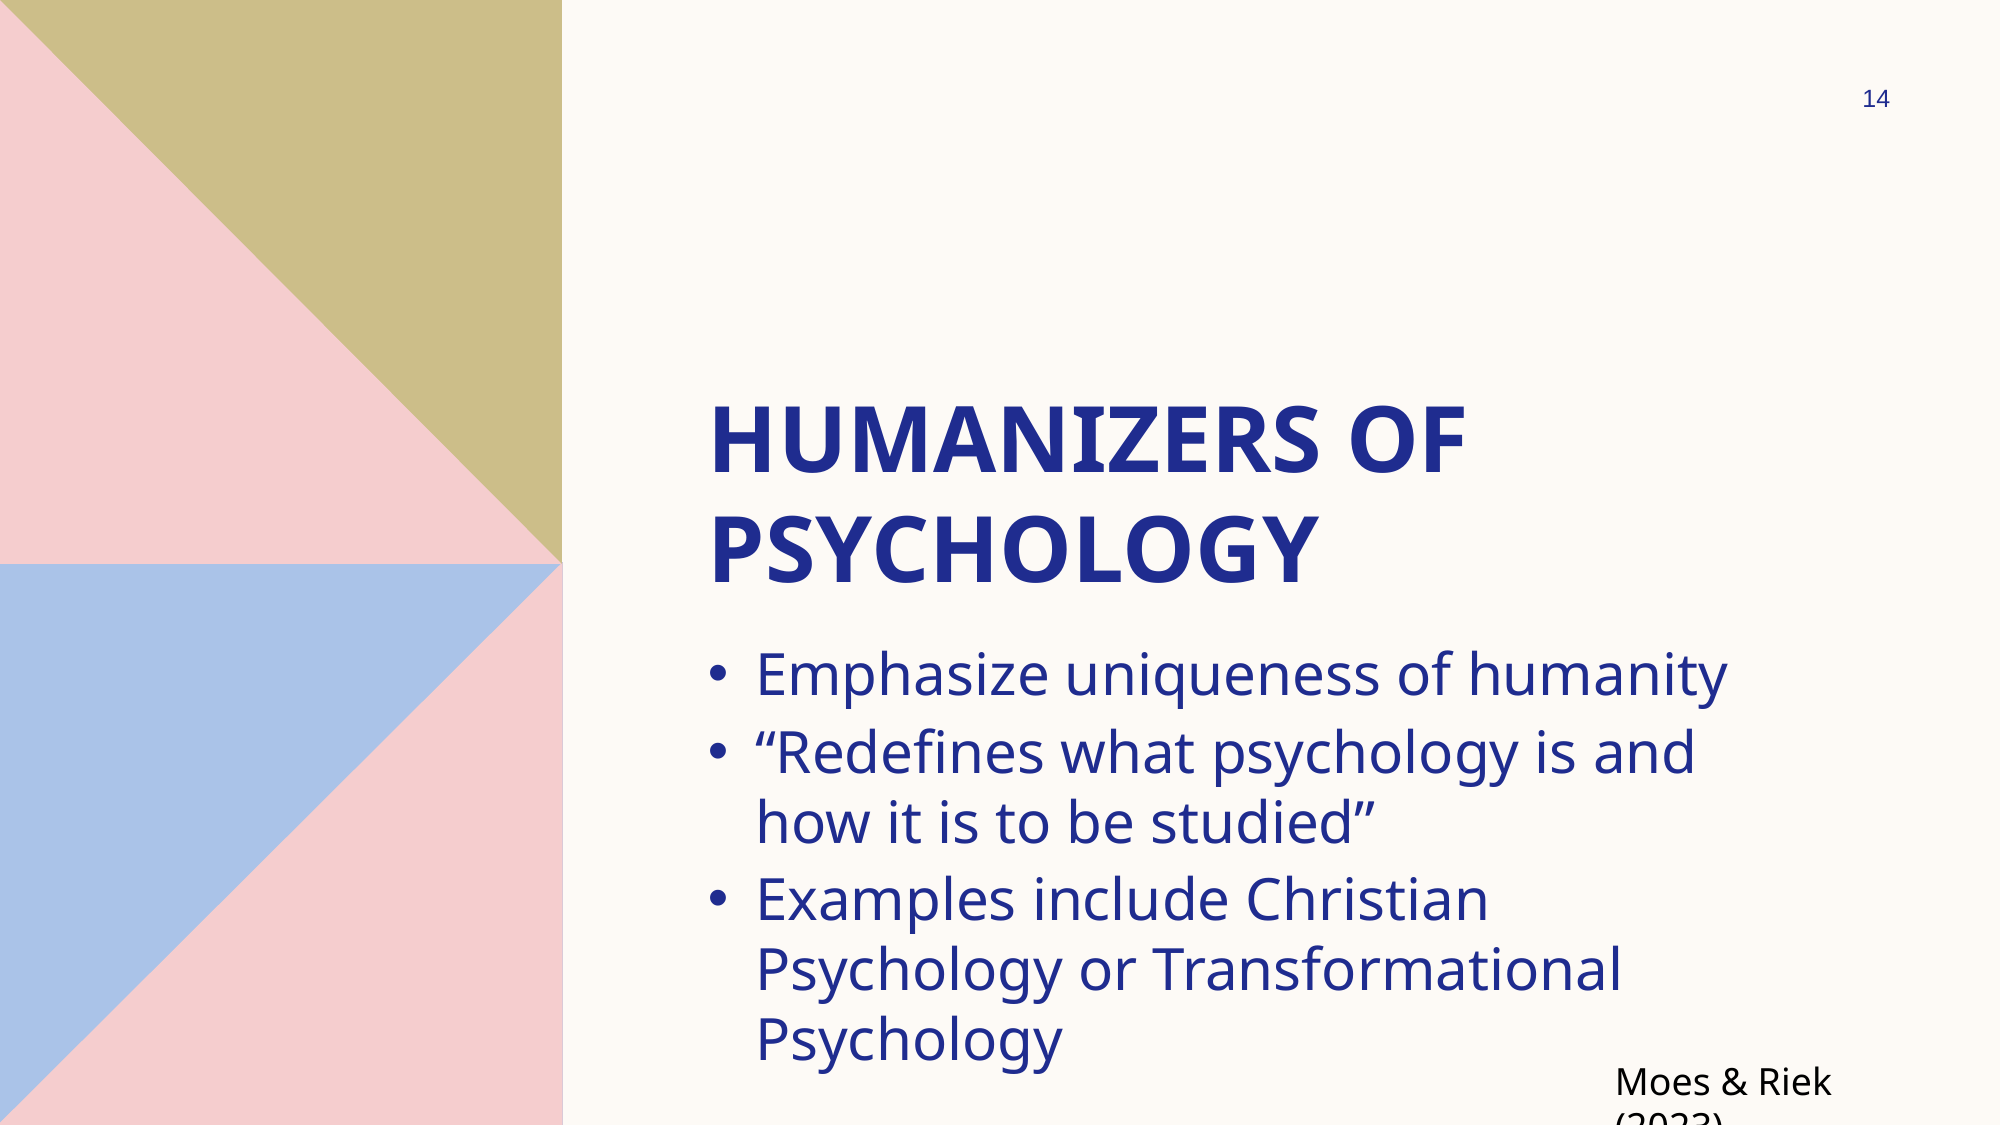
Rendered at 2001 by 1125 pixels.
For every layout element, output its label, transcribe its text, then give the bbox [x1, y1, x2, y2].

text_box Moes & Riek (2023) [1600, 1050, 1958, 1096]
slide_number 14 [1795, 75, 1958, 120]
list Emphasize uniqueness of humanity “Redefines what psychology is and how it is to be studied” Examples include Christian Psychology or Transformational Psychology [693, 629, 1803, 1073]
title Humanizers of Psychology [693, 373, 1828, 500]
